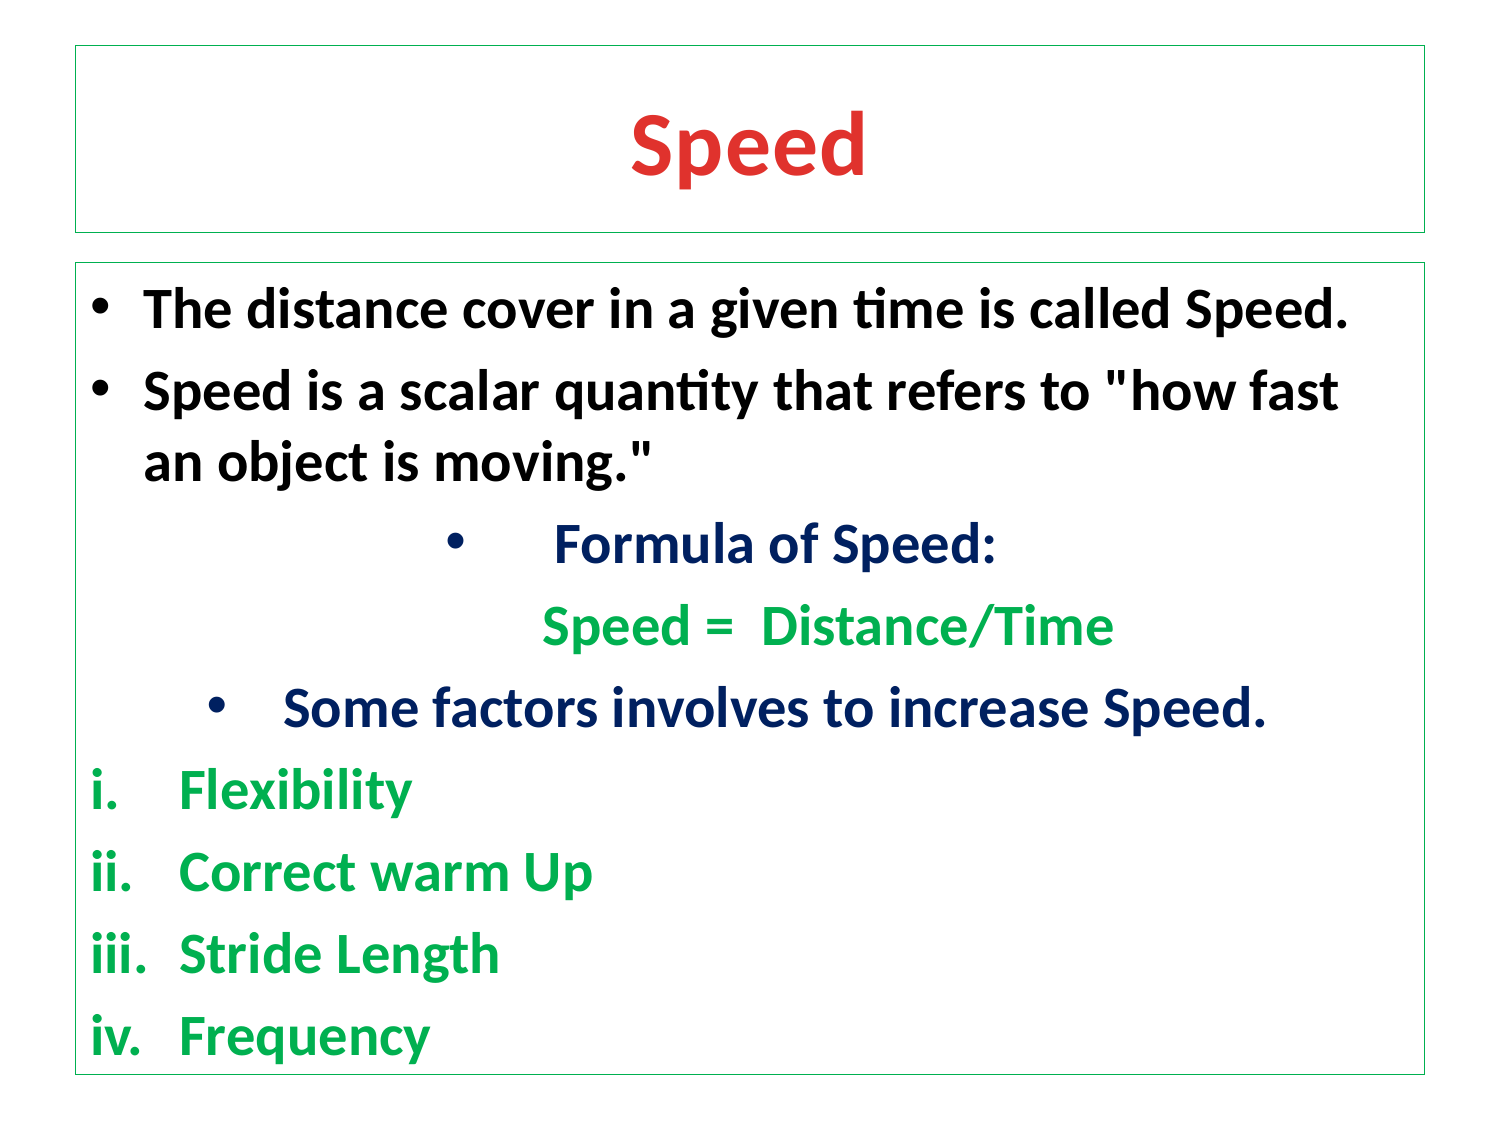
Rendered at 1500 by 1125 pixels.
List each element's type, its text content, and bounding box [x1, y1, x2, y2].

list The distance cover in a given time is called Speed. Speed is a scalar quantity that refers to "how fast an object is moving." Formula of Speed: Speed = Distance/Time Some factors involves to increase Speed. Flexibility Correct warm Up Stride Length Frequency [75, 262, 1425, 1075]
title Speed [75, 45, 1425, 233]
